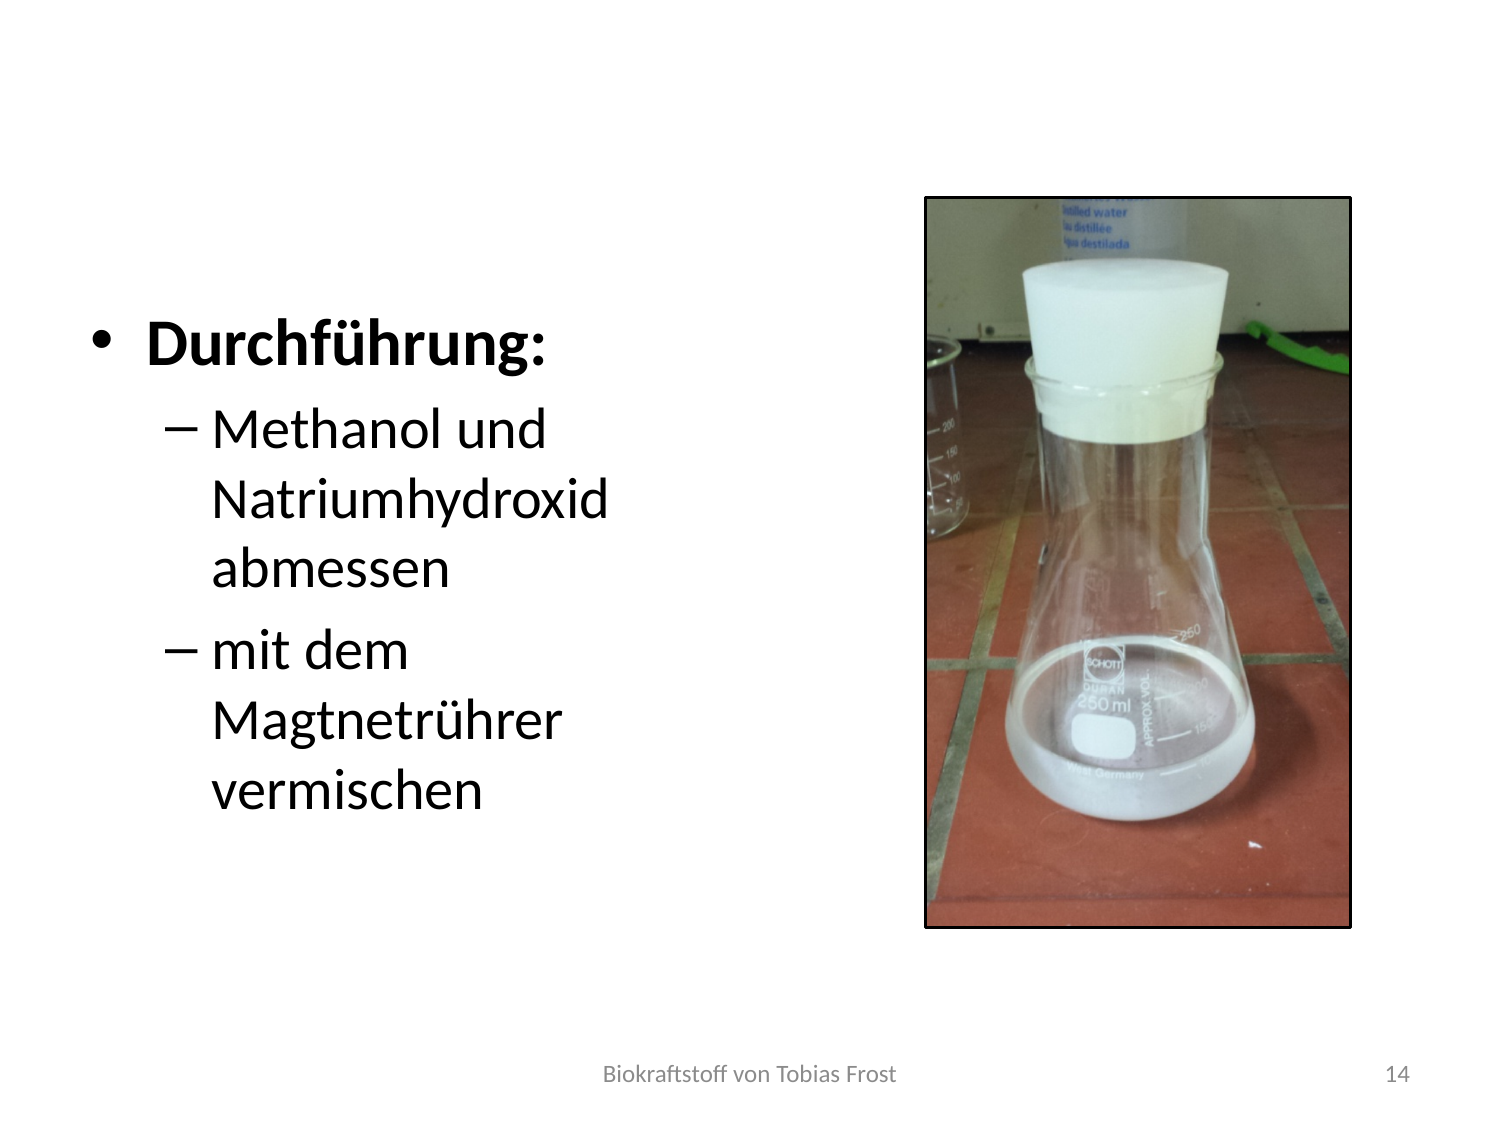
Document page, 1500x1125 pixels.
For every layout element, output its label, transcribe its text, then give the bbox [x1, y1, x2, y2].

footer Biokraftstoff von Tobias Frost [512, 1042, 988, 1103]
slide_number 14 [1074, 1042, 1425, 1103]
list Durchführung: Methanol und Natriumhydroxid abmessen mit dem Magtnetrührer vermischen [75, 290, 786, 1005]
picture [773, 199, 1500, 926]
